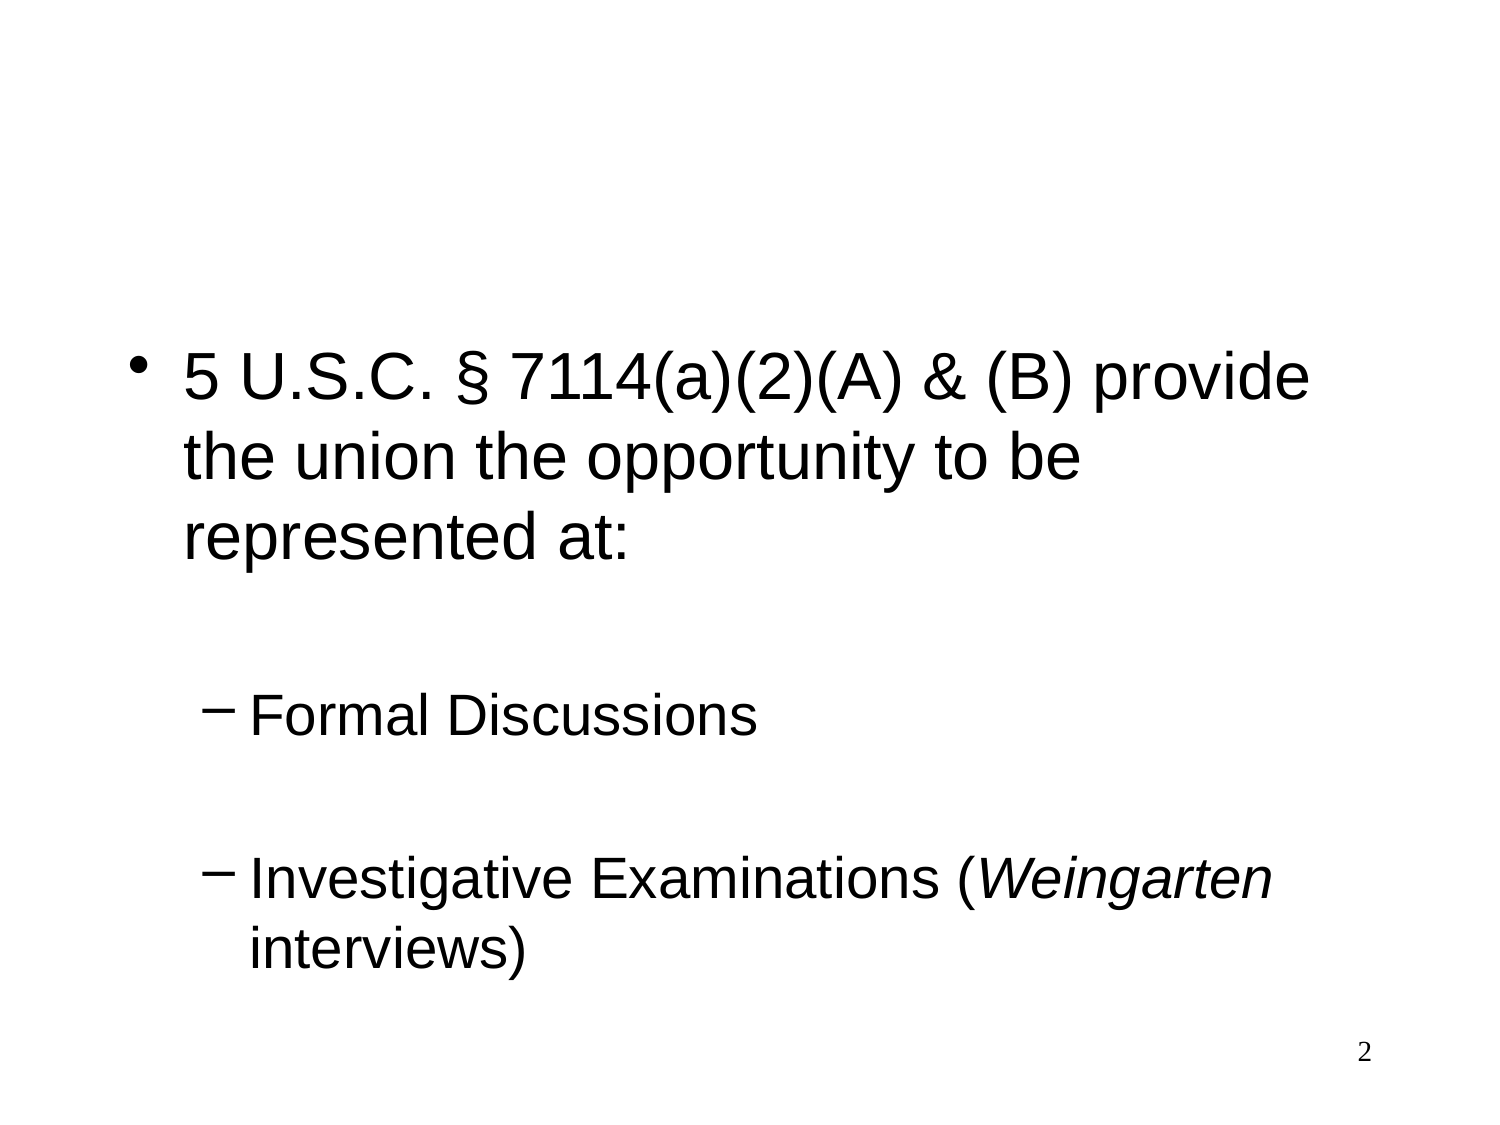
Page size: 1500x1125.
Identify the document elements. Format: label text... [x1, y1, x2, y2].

list 5 U.S.C. § 7114(a)(2)(A) & (B) provide the union the opportunity to be represented at: Formal Discussions Investigative Examinations (Weingarten interviews) [112, 324, 1388, 1001]
slide_number 2 [1074, 1024, 1388, 1101]
